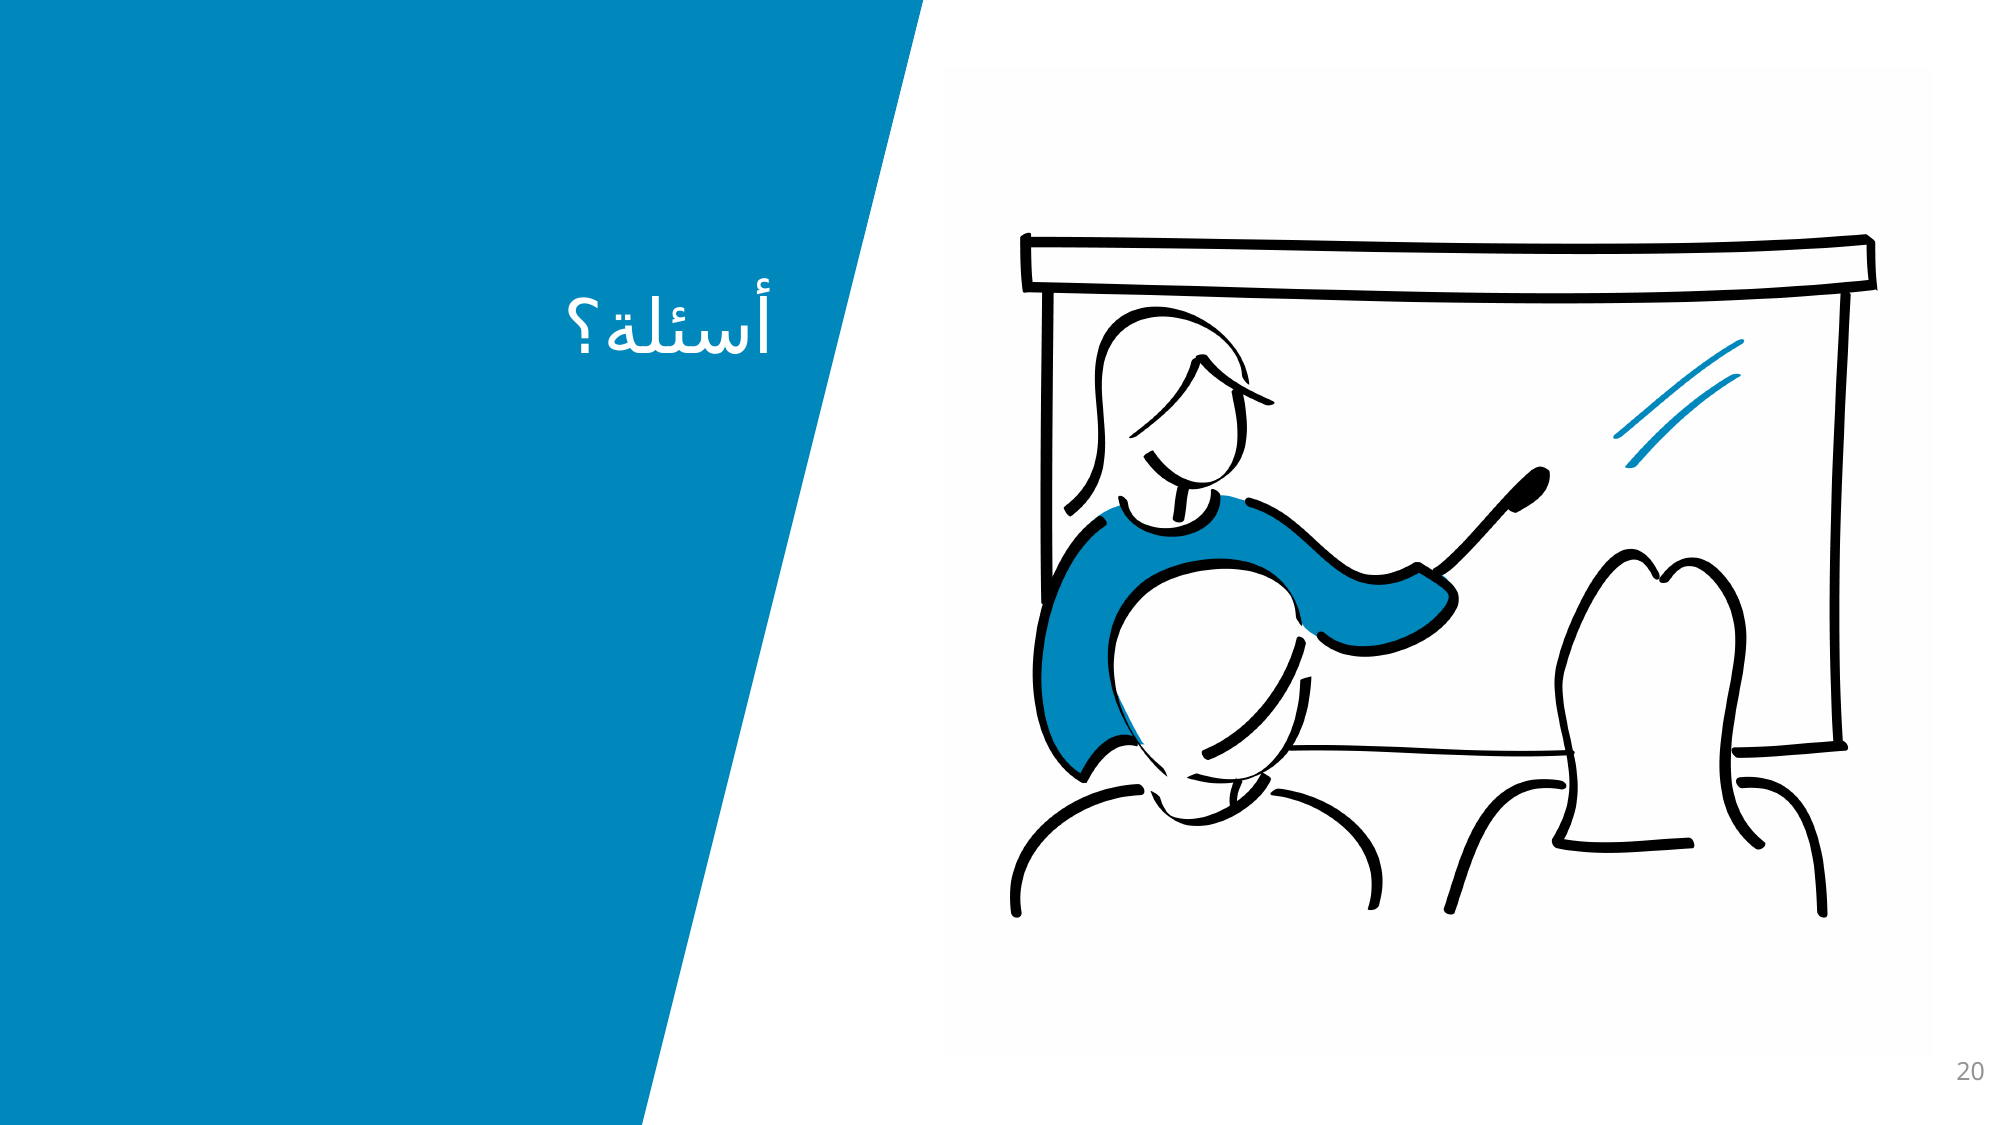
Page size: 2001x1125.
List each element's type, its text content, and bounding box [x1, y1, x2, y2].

slide_number 20 [1550, 1042, 2000, 1103]
picture [944, 68, 1932, 1056]
title أسئلة؟ [136, 0, 775, 371]
